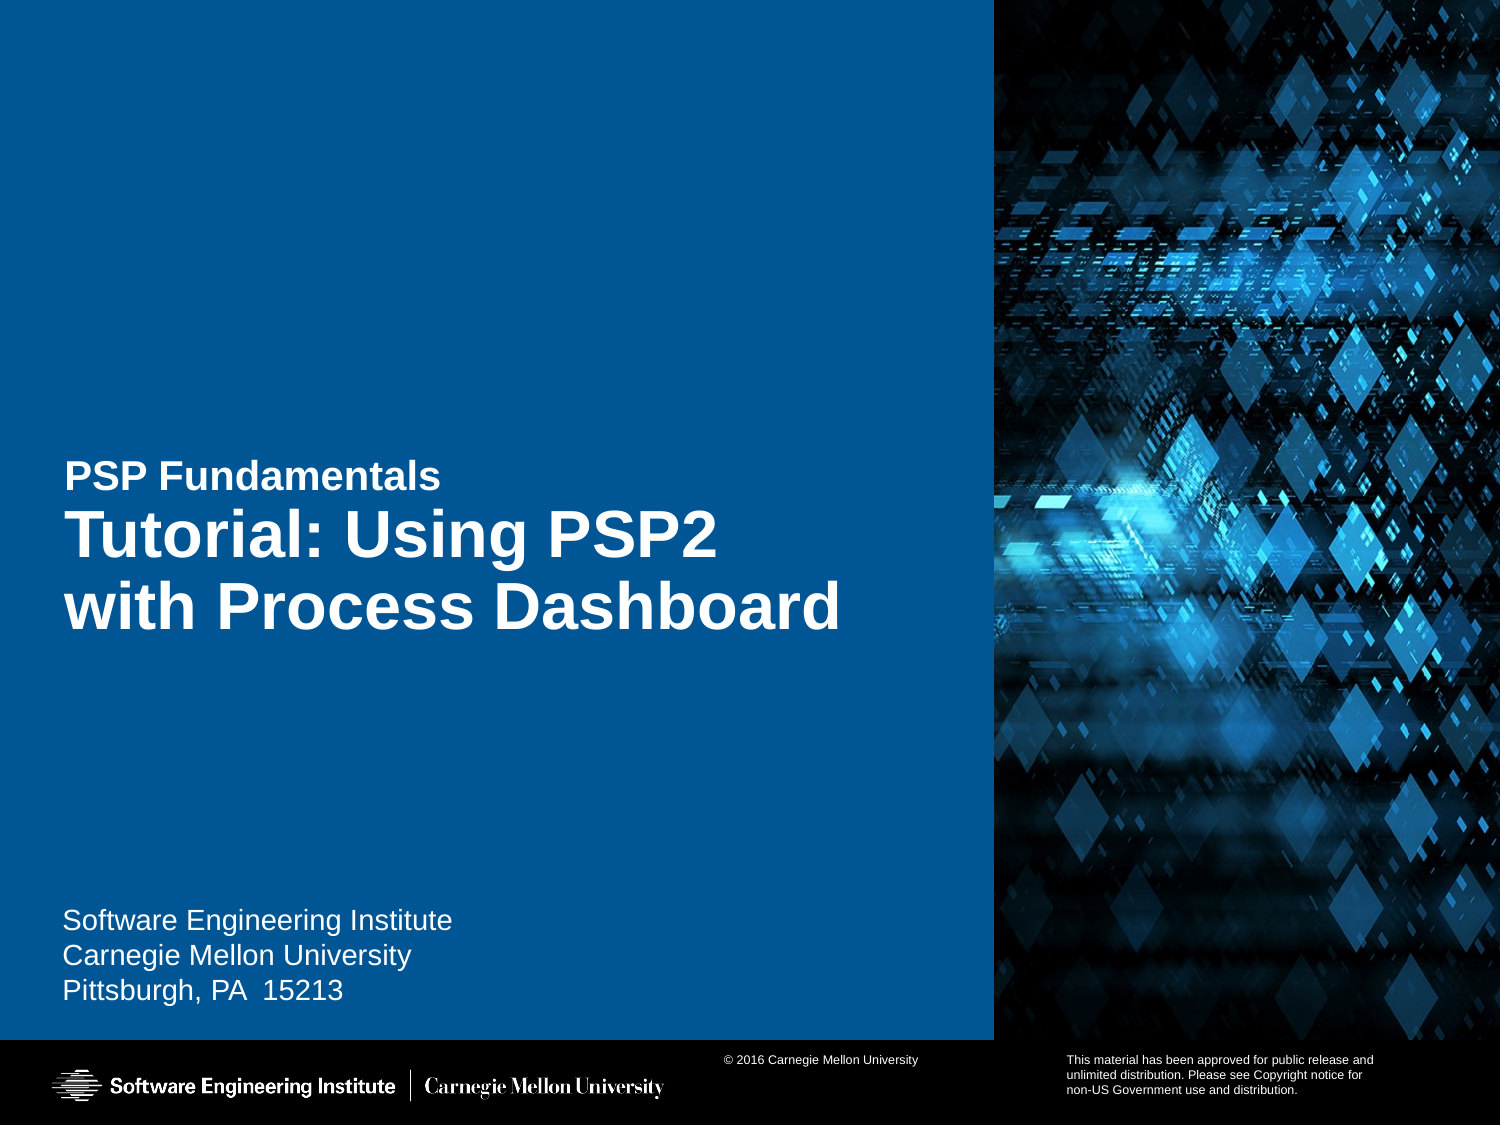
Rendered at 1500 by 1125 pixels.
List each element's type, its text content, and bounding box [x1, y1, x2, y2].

picture [994, 0, 1500, 1040]
title PSP Fundamentals Tutorial: Using PSP2 with Process Dashboard [64, 43, 850, 644]
picture [43, 1062, 673, 1106]
